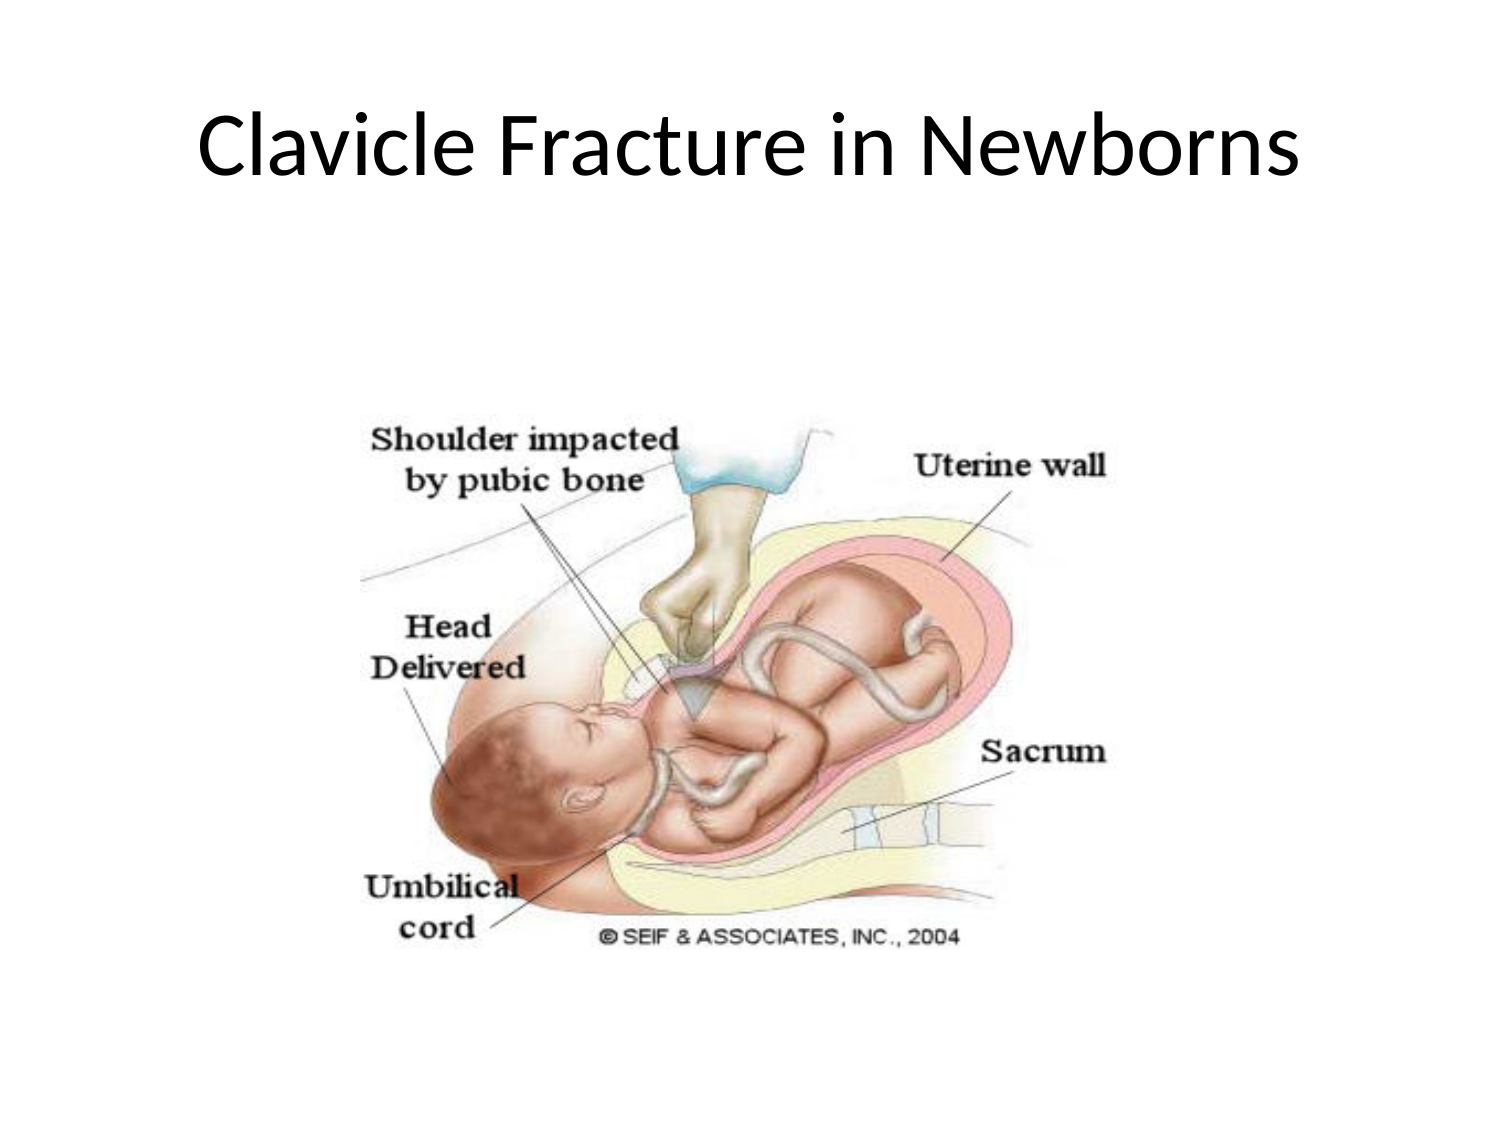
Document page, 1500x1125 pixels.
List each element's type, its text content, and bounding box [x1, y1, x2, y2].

title Clavicle Fracture in Newborns [75, 45, 1425, 233]
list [359, 385, 1129, 953]
